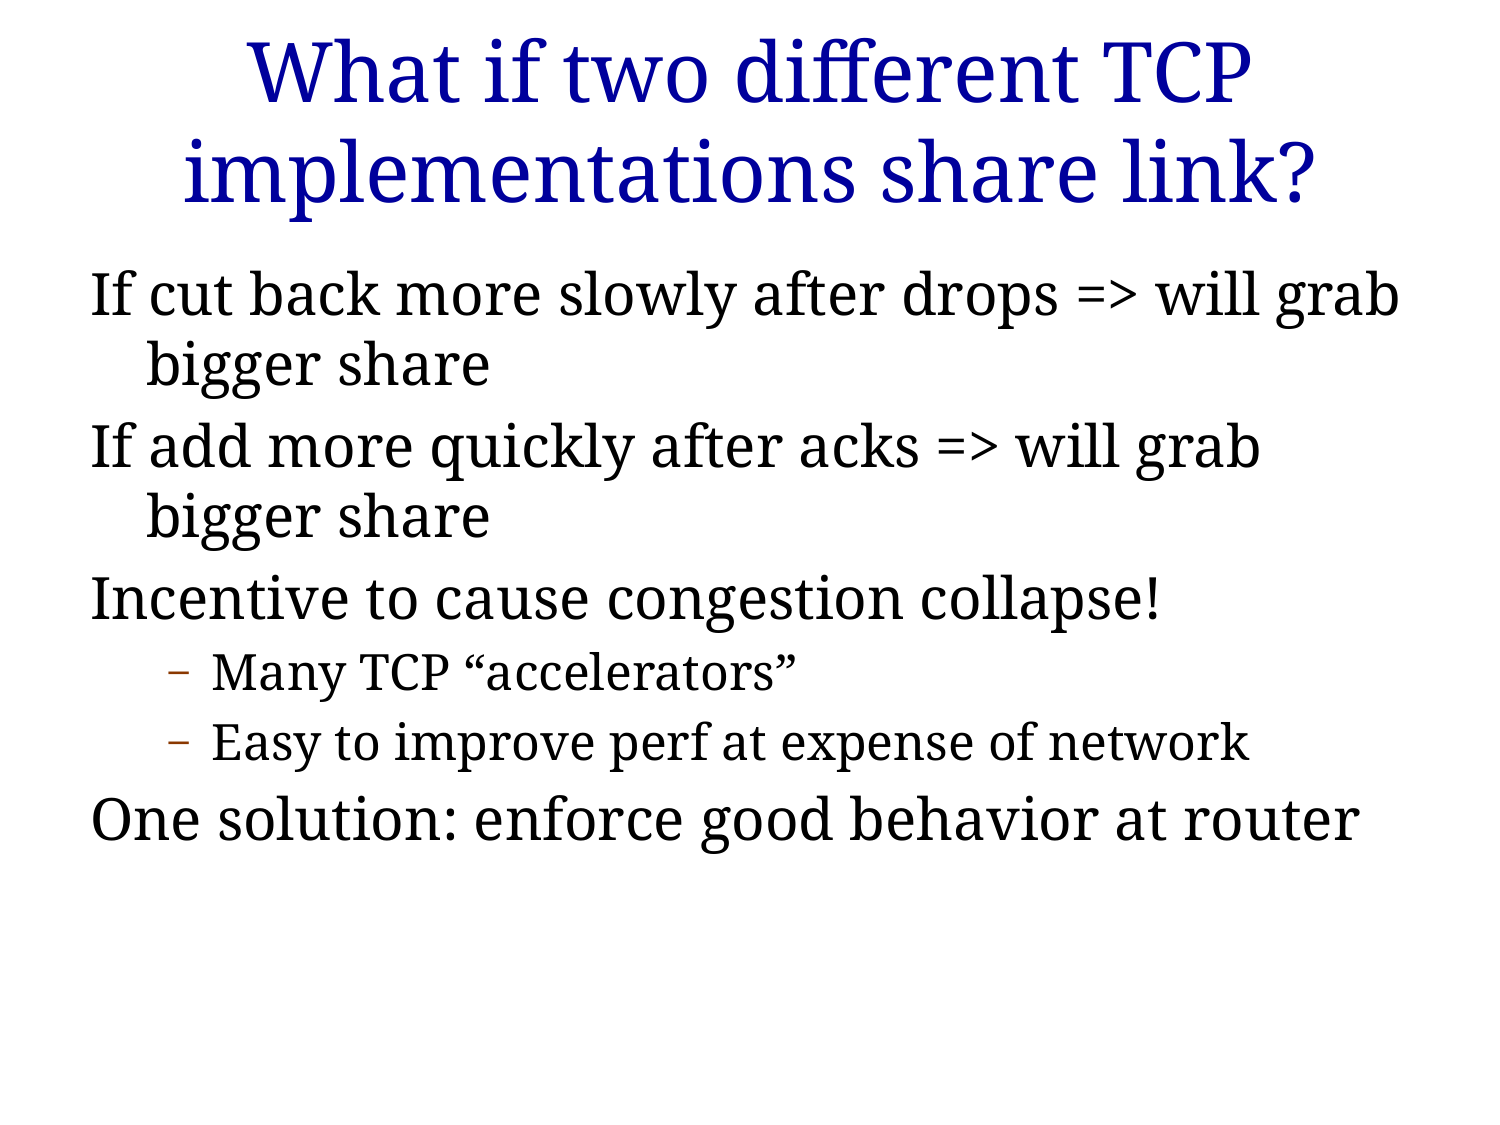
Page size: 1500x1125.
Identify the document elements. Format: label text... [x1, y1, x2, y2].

list If cut back more slowly after drops => will grab bigger share If add more quickly after acks => will grab bigger share Incentive to cause congestion collapse! Many TCP “accelerators” Easy to improve perf at expense of network One solution: enforce good behavior at router [74, 249, 1426, 993]
title What if two different TCP implementations share link? [74, 47, 1426, 191]
